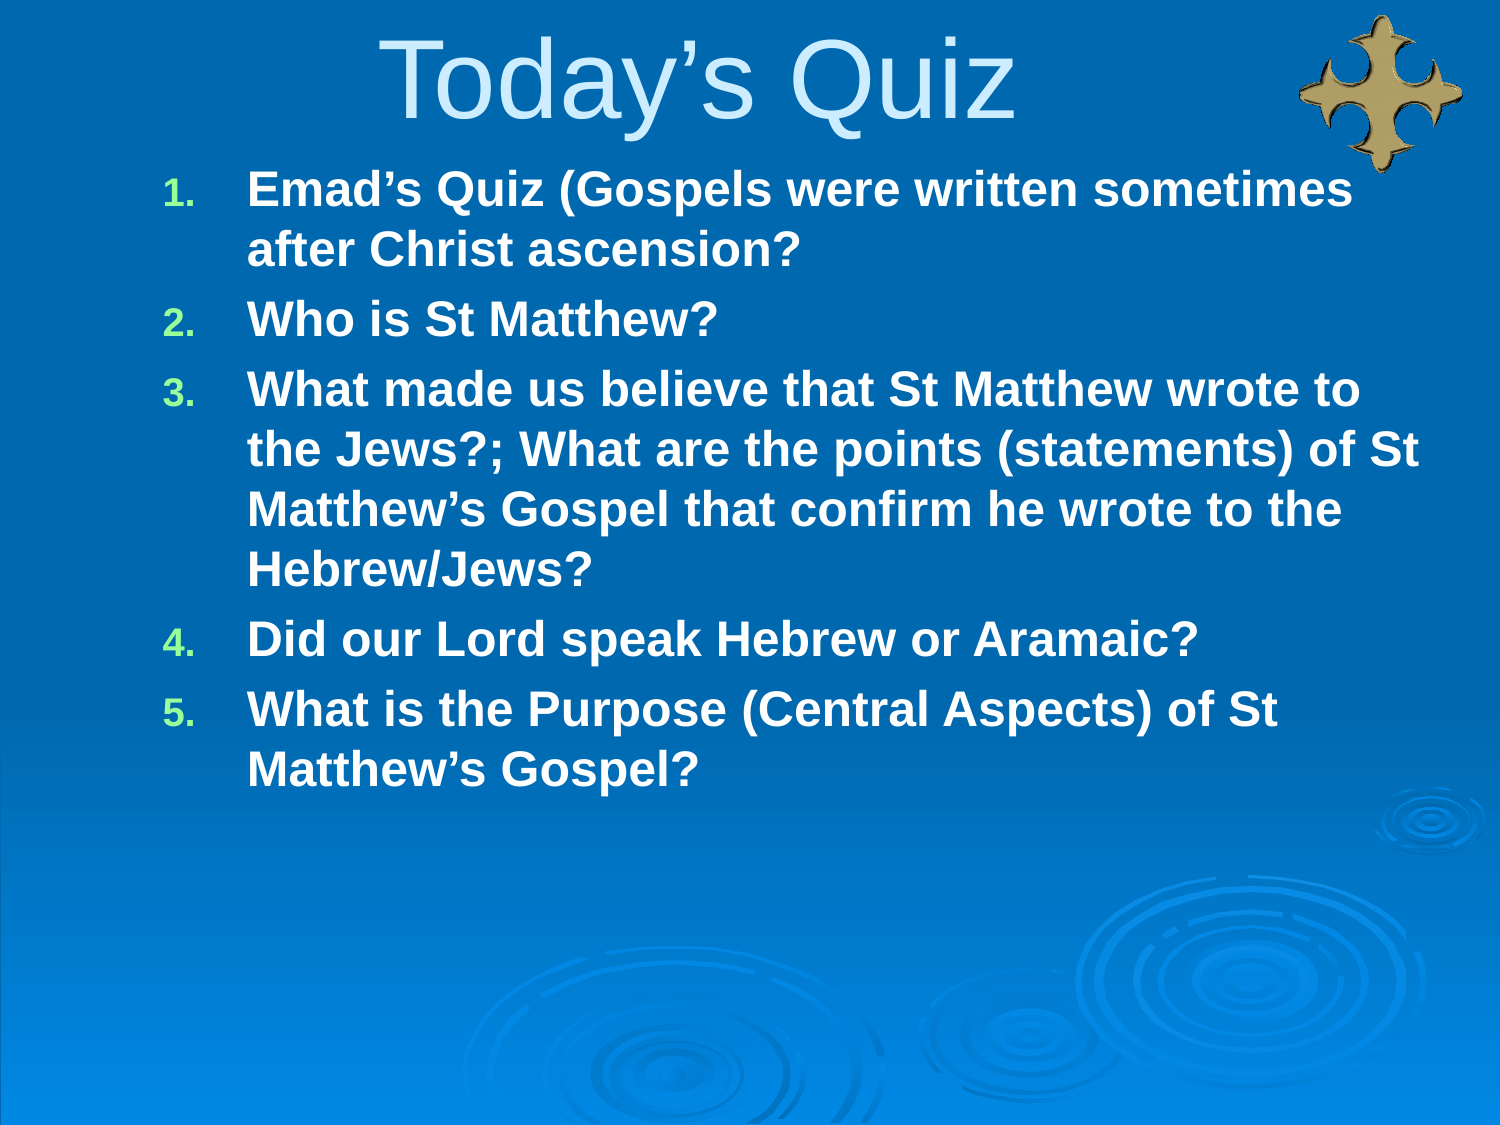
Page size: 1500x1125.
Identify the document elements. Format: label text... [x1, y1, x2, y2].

title Today’s Quiz [76, 0, 1290, 150]
subtitle Emad’s Quiz (Gospels were written sometimes after Christ ascension? Who is St Matthew? What made us believe that St Matthew wrote to the Jews?; What are the points (statements) of St Matthew’s Gospel that confirm he wrote to the Hebrew/Jews? Did our Lord speak Hebrew or Aramaic? What is the Purpose (Central Aspects) of St Matthew’s Gospel? [147, 148, 1459, 1125]
picture [1293, 0, 1471, 188]
